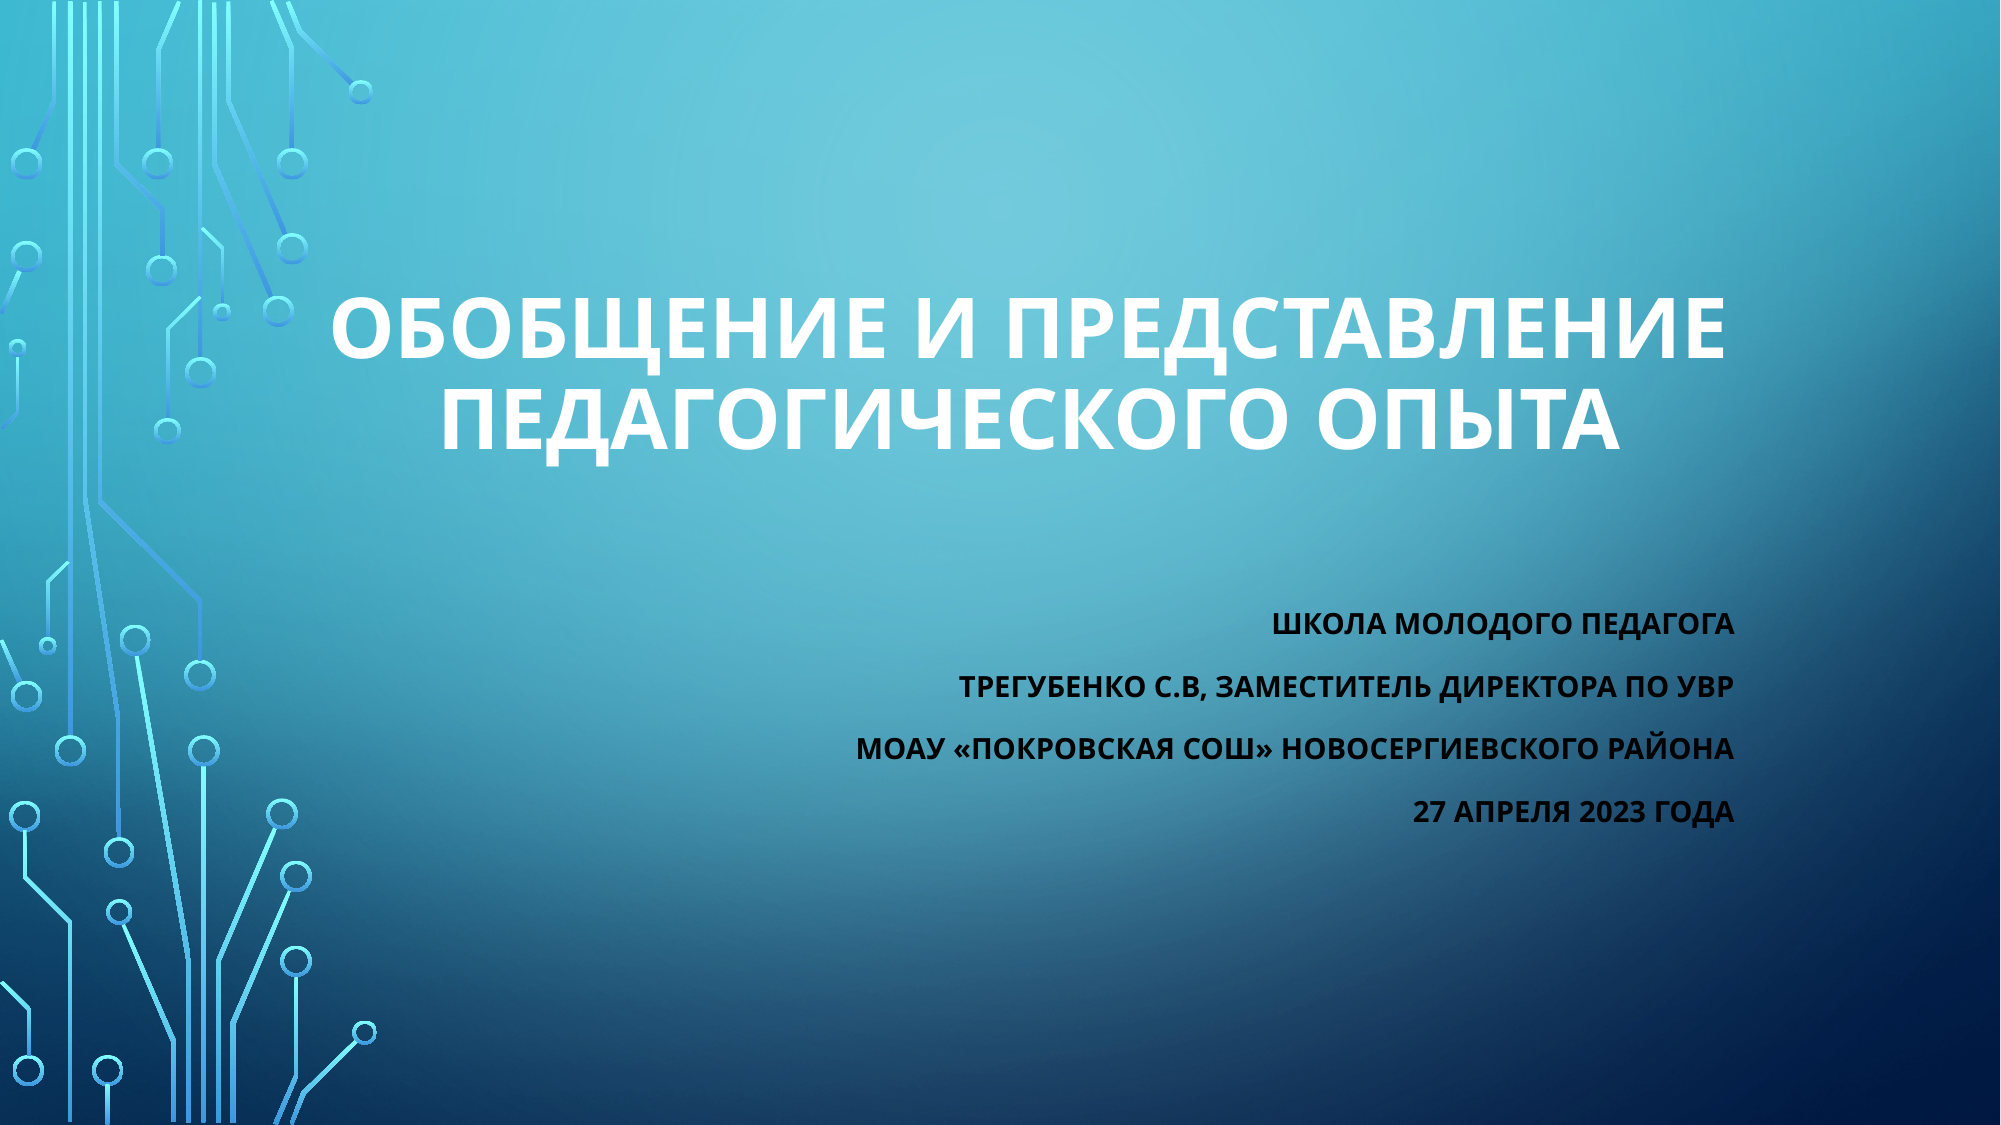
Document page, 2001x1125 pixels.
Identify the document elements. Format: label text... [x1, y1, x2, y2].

subtitle Школа молодого педагога Трегубенко С.В, заместитель директора по УВР МОАу «покровская СОШ» новосергиевского района 27 апреля 2023 года [307, 590, 1750, 863]
title Обобщение и представление педагогического опыта [307, 184, 1750, 576]
